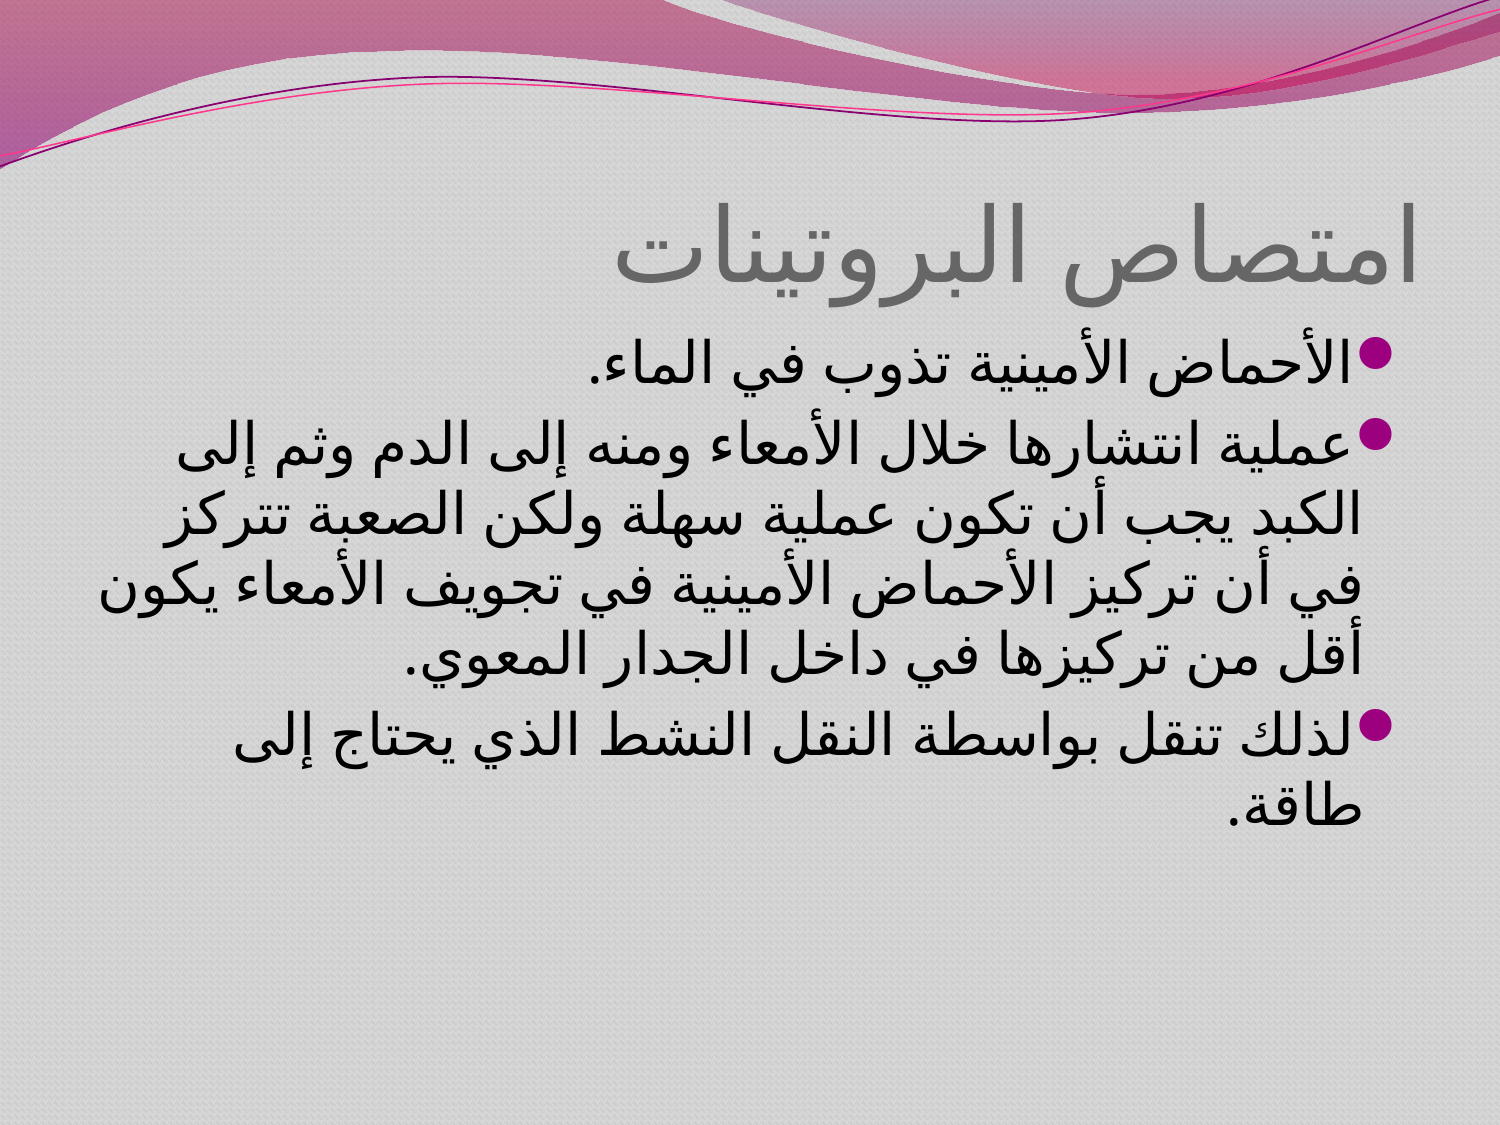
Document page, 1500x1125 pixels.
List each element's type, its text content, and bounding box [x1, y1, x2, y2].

list الأحماض الأمينية تذوب في الماء. عملية انتشارها خلال الأمعاء ومنه إلى الدم وثم إلى الكبد يجب أن تكون عملية سهلة ولكن الصعبة تتركز في أن تركيز الأحماض الأمينية في تجويف الأمعاء يكون أقل من تركيزها في داخل الجدار المعوي. لذلك تنقل بواسطة النقل النشط الذي يحتاج إلى طاقة. [75, 317, 1425, 1038]
title امتصاص البروتينات [75, 115, 1425, 303]
